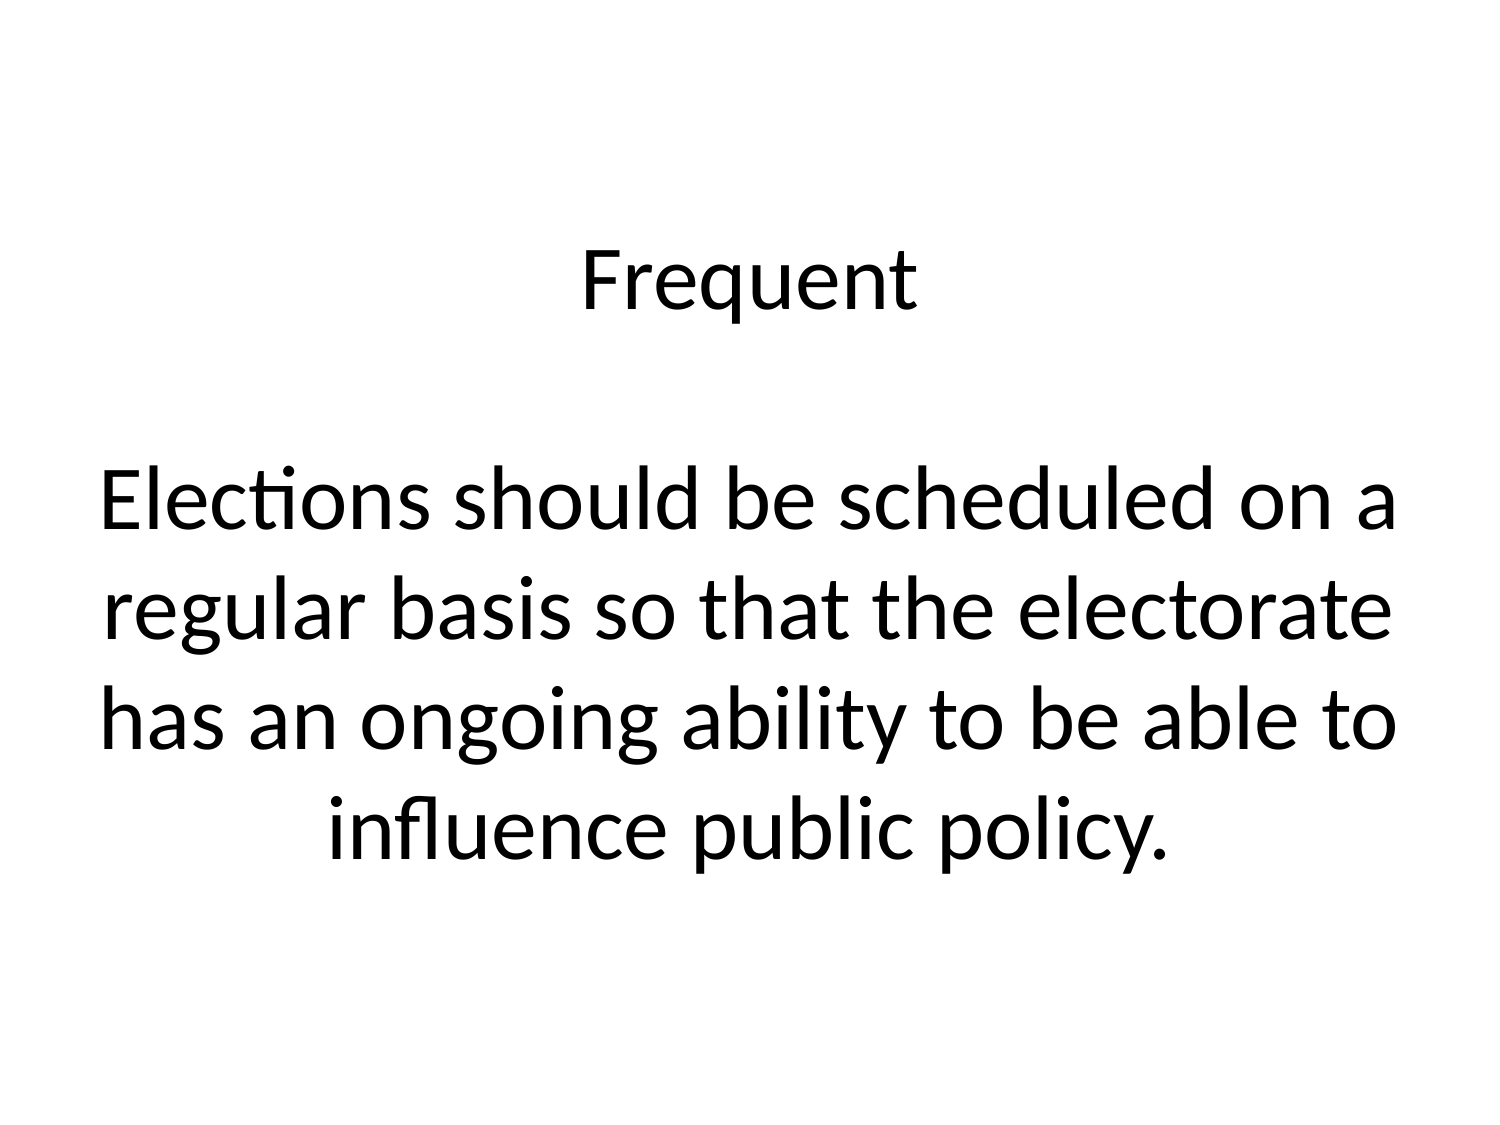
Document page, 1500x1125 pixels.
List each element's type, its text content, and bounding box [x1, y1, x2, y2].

title Frequent Elections should be scheduled on a regular basis so that the electorate has an ongoing ability to be able to influence public policy. [74, 44, 1426, 1051]
